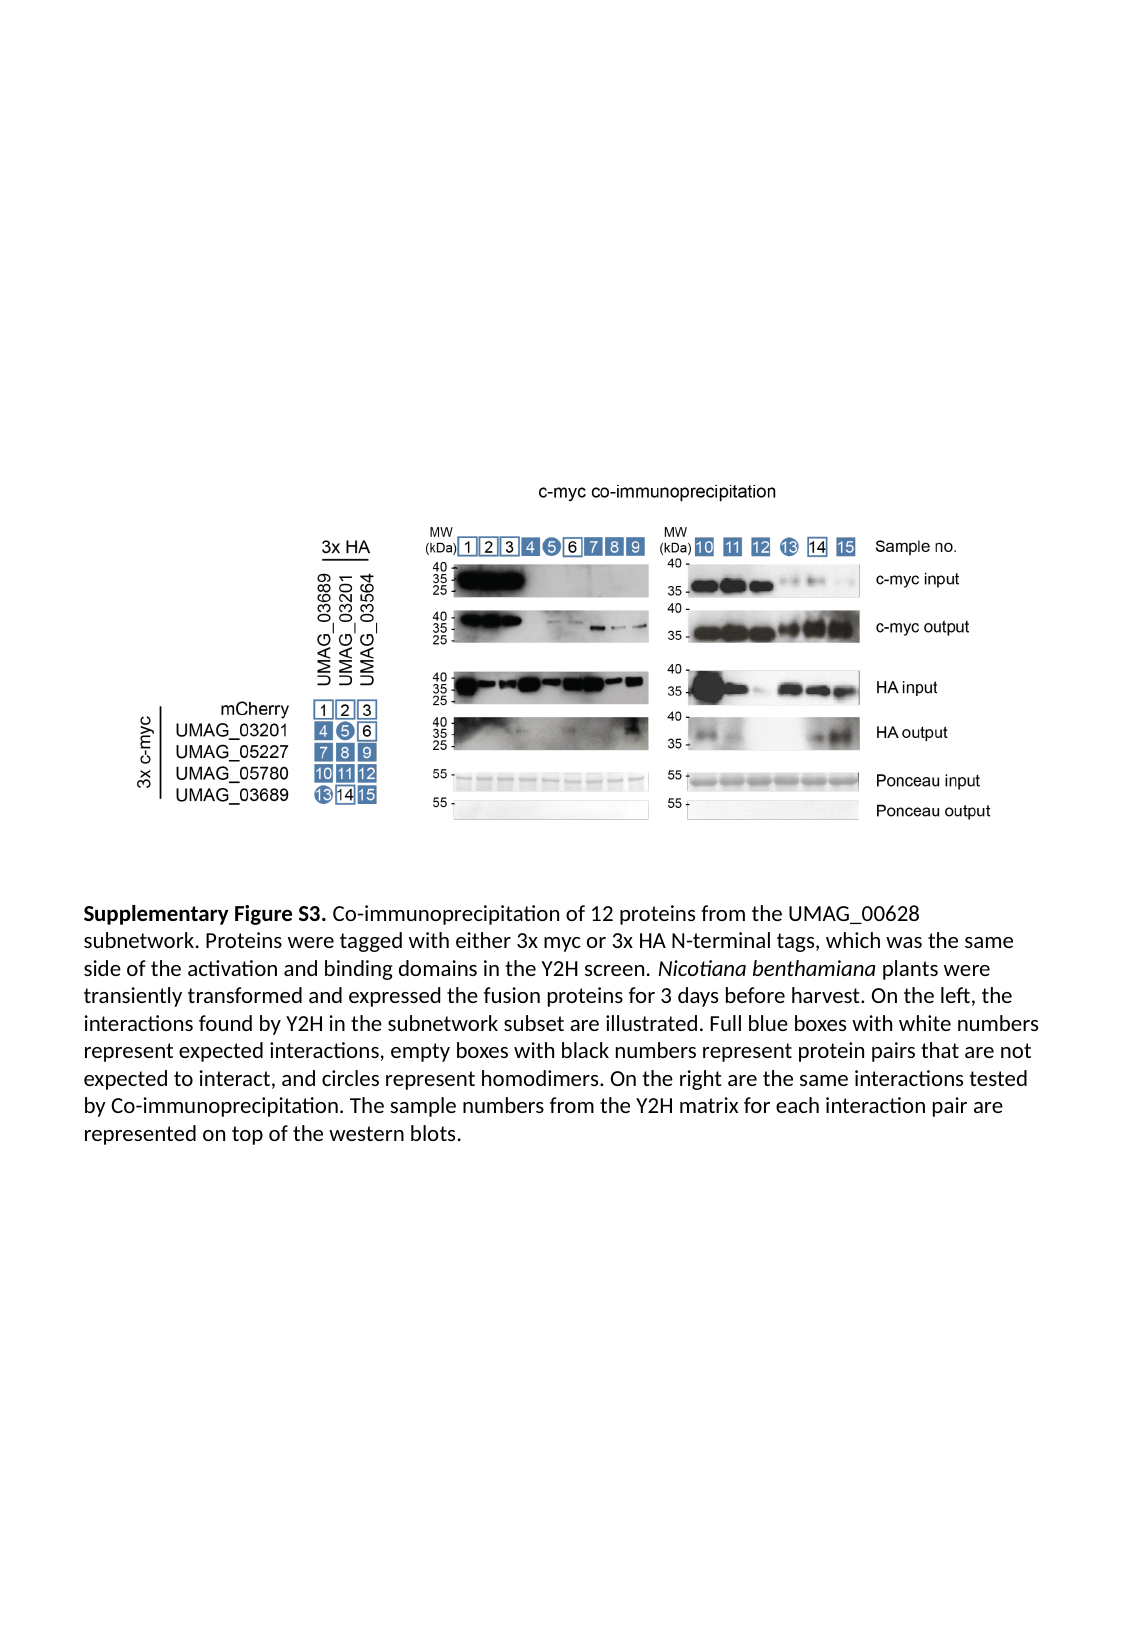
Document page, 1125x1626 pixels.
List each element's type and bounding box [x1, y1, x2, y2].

text_box [68, 468, 1057, 1157]
